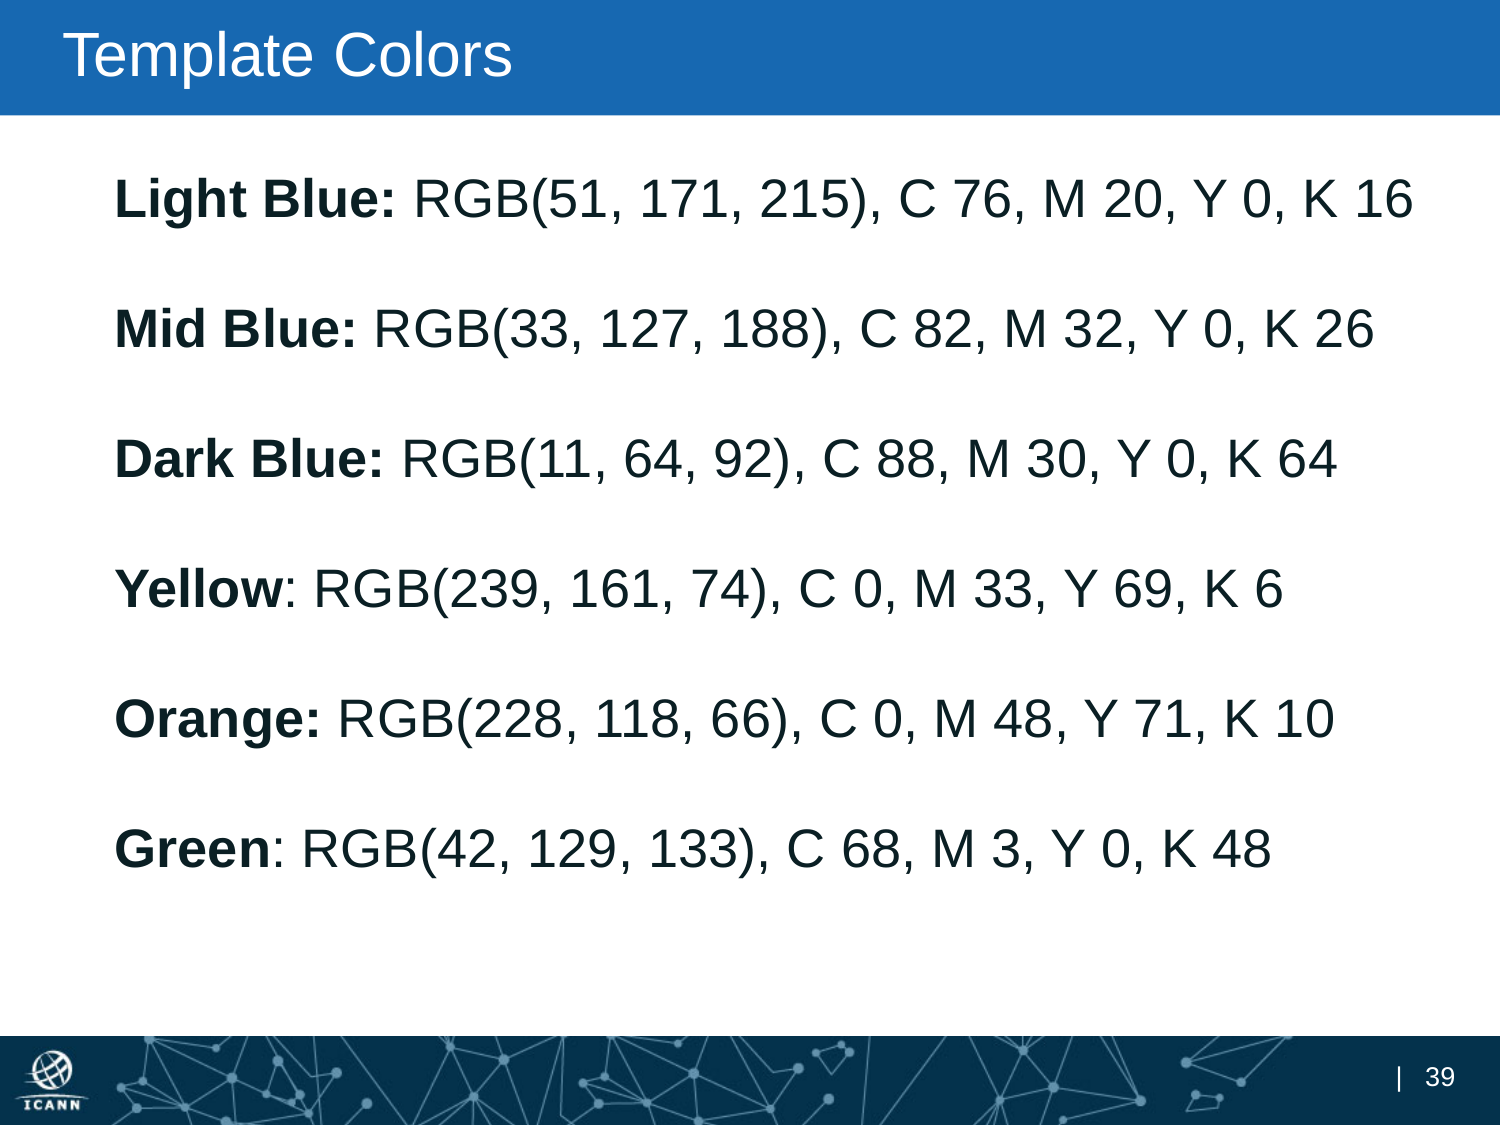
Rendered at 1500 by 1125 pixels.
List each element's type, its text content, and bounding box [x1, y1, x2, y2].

text_box Light Blue: RGB(51, 171, 215), C 76, M 20, Y 0, K 16 Mid Blue: RGB(33, 127, 188), C 82, M 32, Y 0, K 26 Dark Blue: RGB(11, 64, 92), C 88, M 30, Y 0, K 64 Yellow: RGB(239, 161, 74), C 0, M 33, Y 69, K 6 Orange: RGB(228, 118, 66), C 0, M 48, Y 71, K 10 Green: RGB(42, 129, 133), C 68, M 3, Y 0, K 48 [99, 156, 1450, 886]
picture [0, 1036, 1500, 1125]
title Template Colors [0, 0, 1500, 116]
